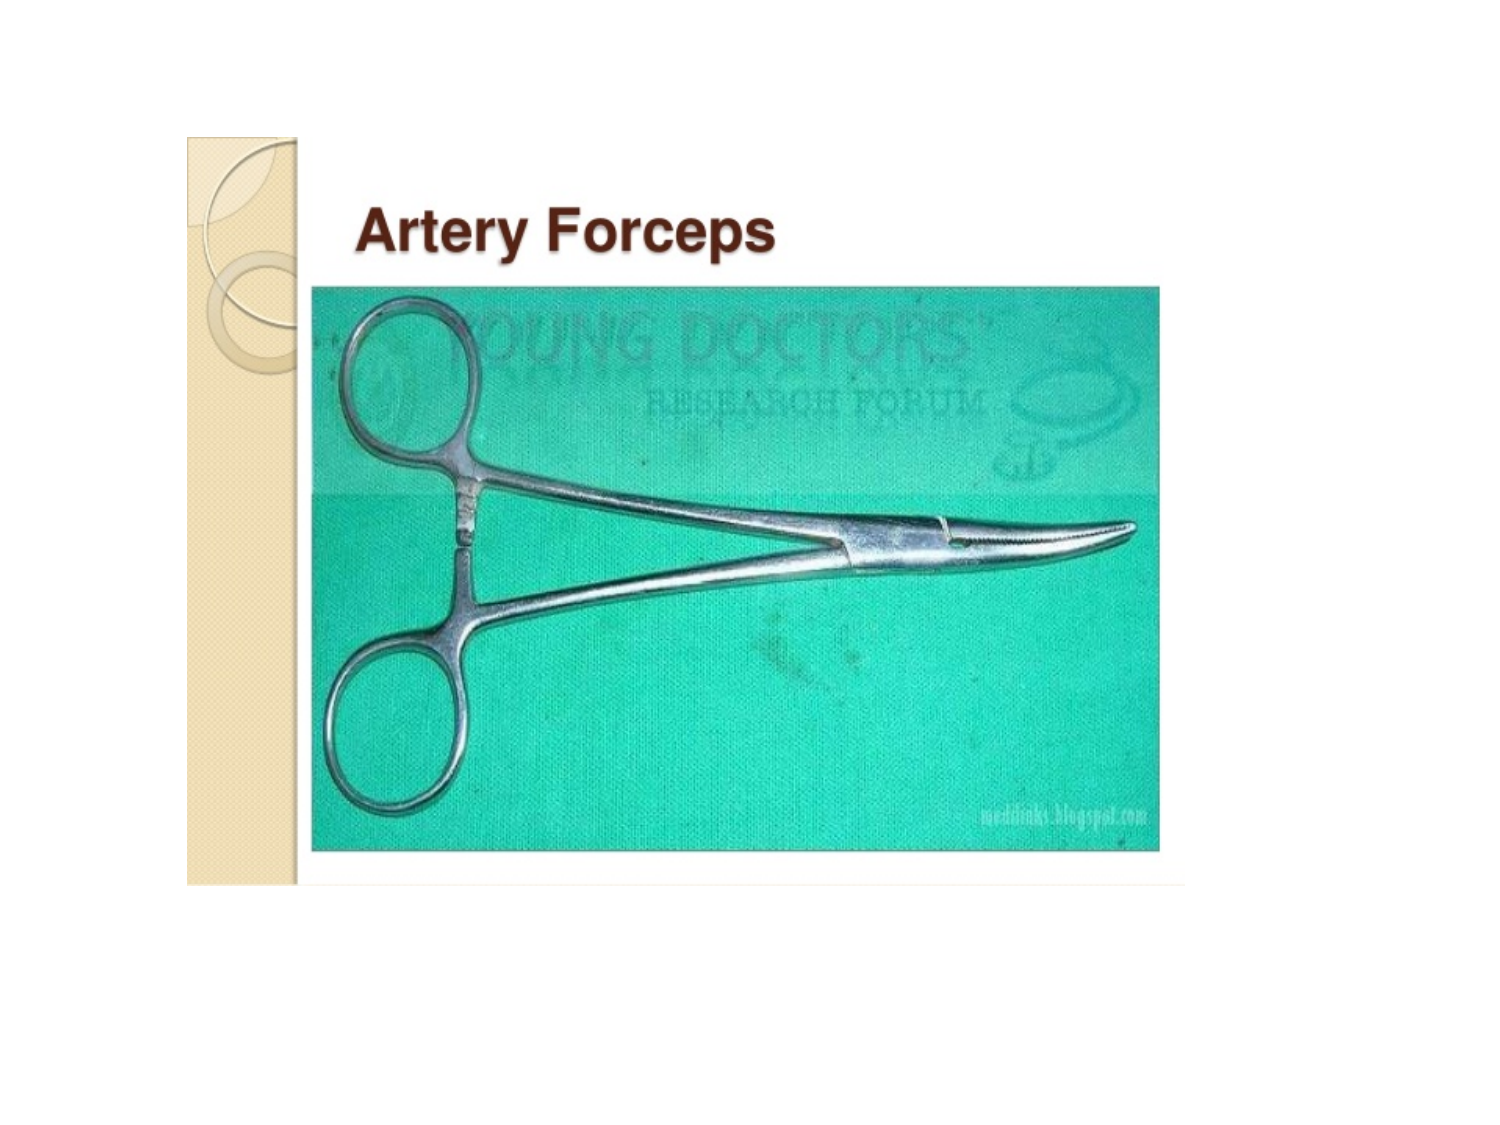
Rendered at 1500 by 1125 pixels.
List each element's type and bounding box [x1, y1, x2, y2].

picture [187, 137, 1185, 887]
